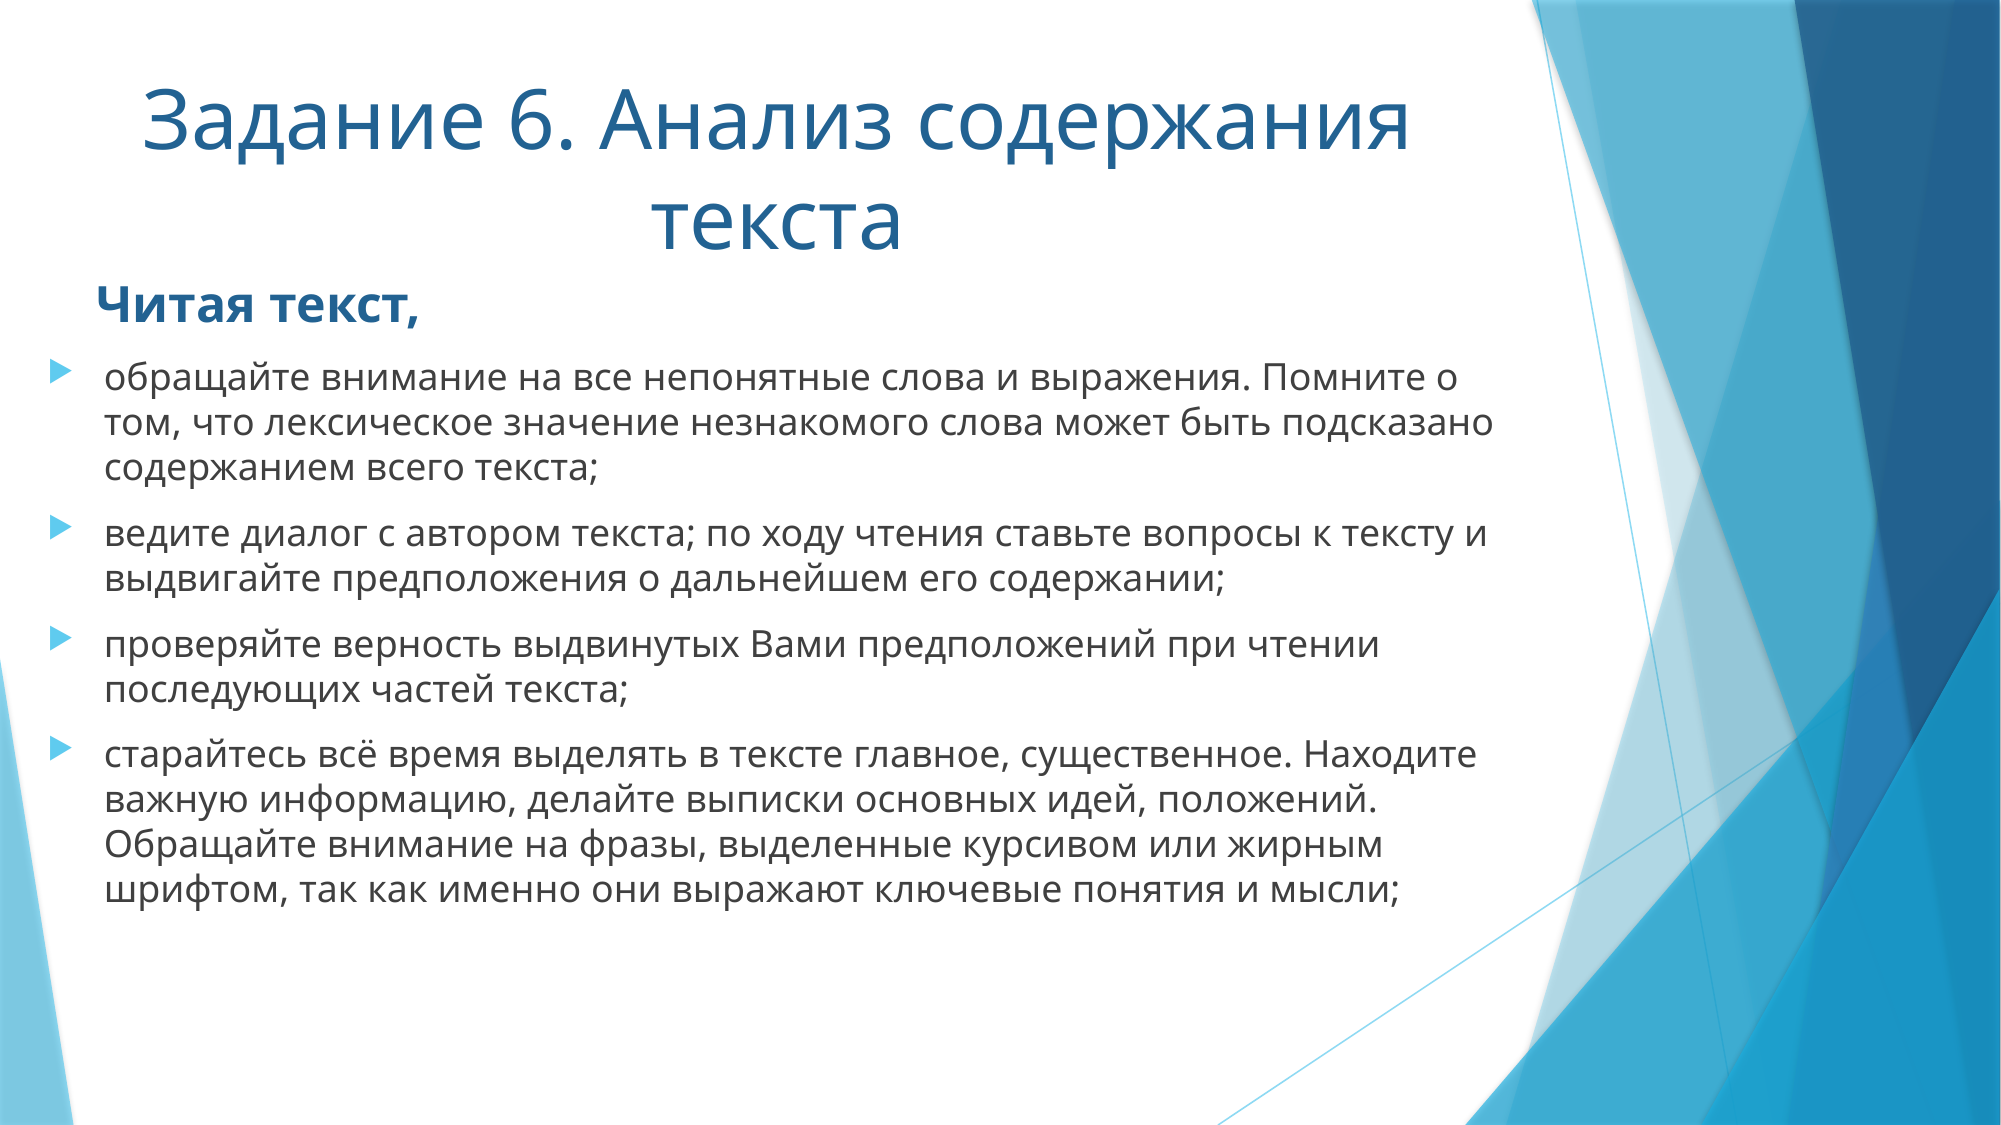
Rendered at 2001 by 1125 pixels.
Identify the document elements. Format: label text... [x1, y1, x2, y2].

list Читая текст, обращайте внимание на все непонятные слова и выражения. Помните о том, что лексическое значение незнакомого слова может быть подсказано содержанием всего текста; ведите диалог с автором текста; по ходу чтения ставьте вопросы к тексту и выдвигайте предположения о дальнейшем его содержании; проверяйте верность выдвинутых Вами предположений при чтении последующих частей текста; старайтесь всё время выделять в тексте главное, существенное. Находите важную информацию, делайте выписки основных идей, положений. Обращайте внимание на фразы, выделенные курсивом или жирным шрифтом, так как именно они выражают ключевые понятия и мысли; [32, 264, 1564, 1067]
text_box Задание 6. Анализ содержания текста [0, 58, 1556, 228]
